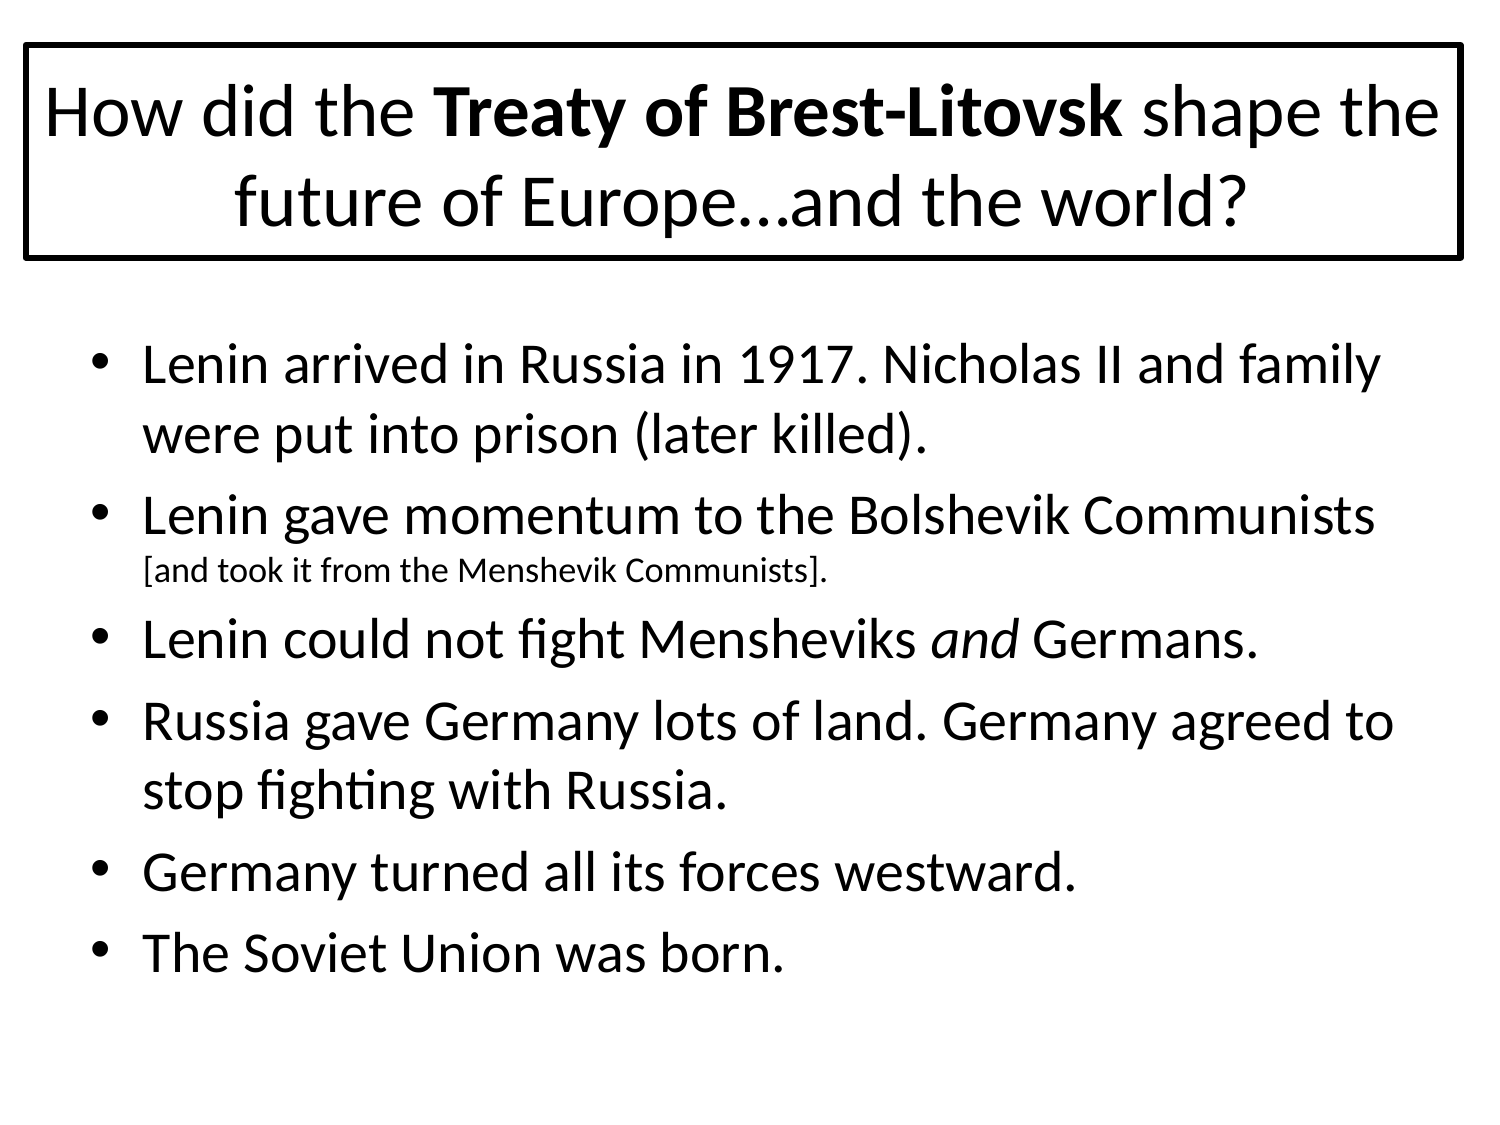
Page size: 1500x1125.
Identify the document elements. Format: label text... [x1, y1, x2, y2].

title How did the Treaty of Brest-Litovsk shape the future of Europe…and the world? [25, 45, 1461, 258]
list Lenin arrived in Russia in 1917. Nicholas II and family were put into prison (later killed). Lenin gave momentum to the Bolshevik Communists [and took it from the Menshevik Communists]. Lenin could not fight Mensheviks and Germans. Russia gave Germany lots of land. Germany agreed to stop fighting with Russia. Germany turned all its forces westward. The Soviet Union was born. [75, 317, 1425, 1003]
